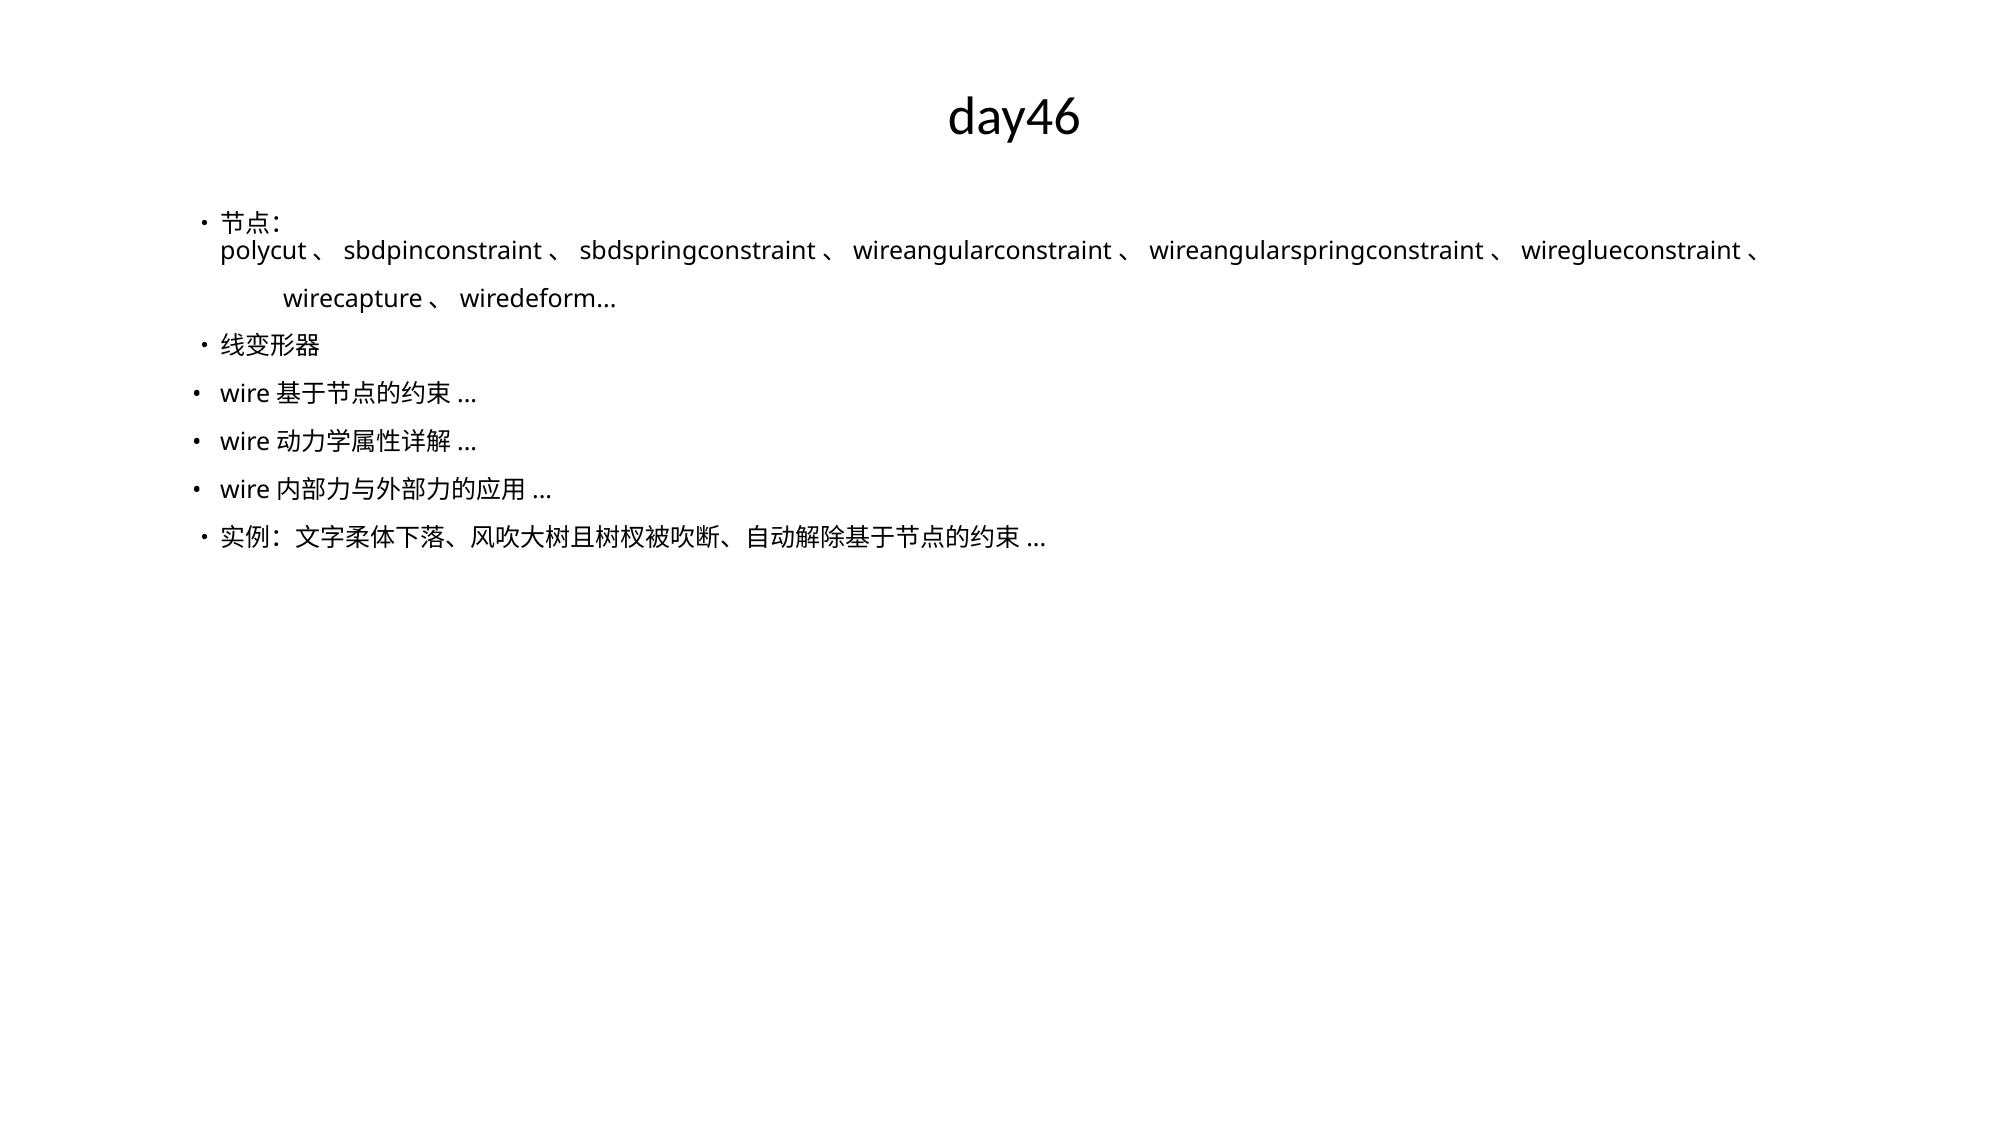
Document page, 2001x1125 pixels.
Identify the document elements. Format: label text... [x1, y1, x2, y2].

title day46 [543, 41, 1486, 154]
subtitle • 节点：polycut、sbdpinconstraint、sbdspringconstraint、wireangularconstraint、wireangularspringconstraint、wireglueconstraint、 wirecapture、wiredeform... • 线变形器 • wire基于节点的约束... • wire动力学属性详解... • wire内部力与外部力的应用... • 实例：文字柔体下落、风吹大树且树杈被吹断、自动解除基于节点的约束... [176, 203, 1815, 903]
